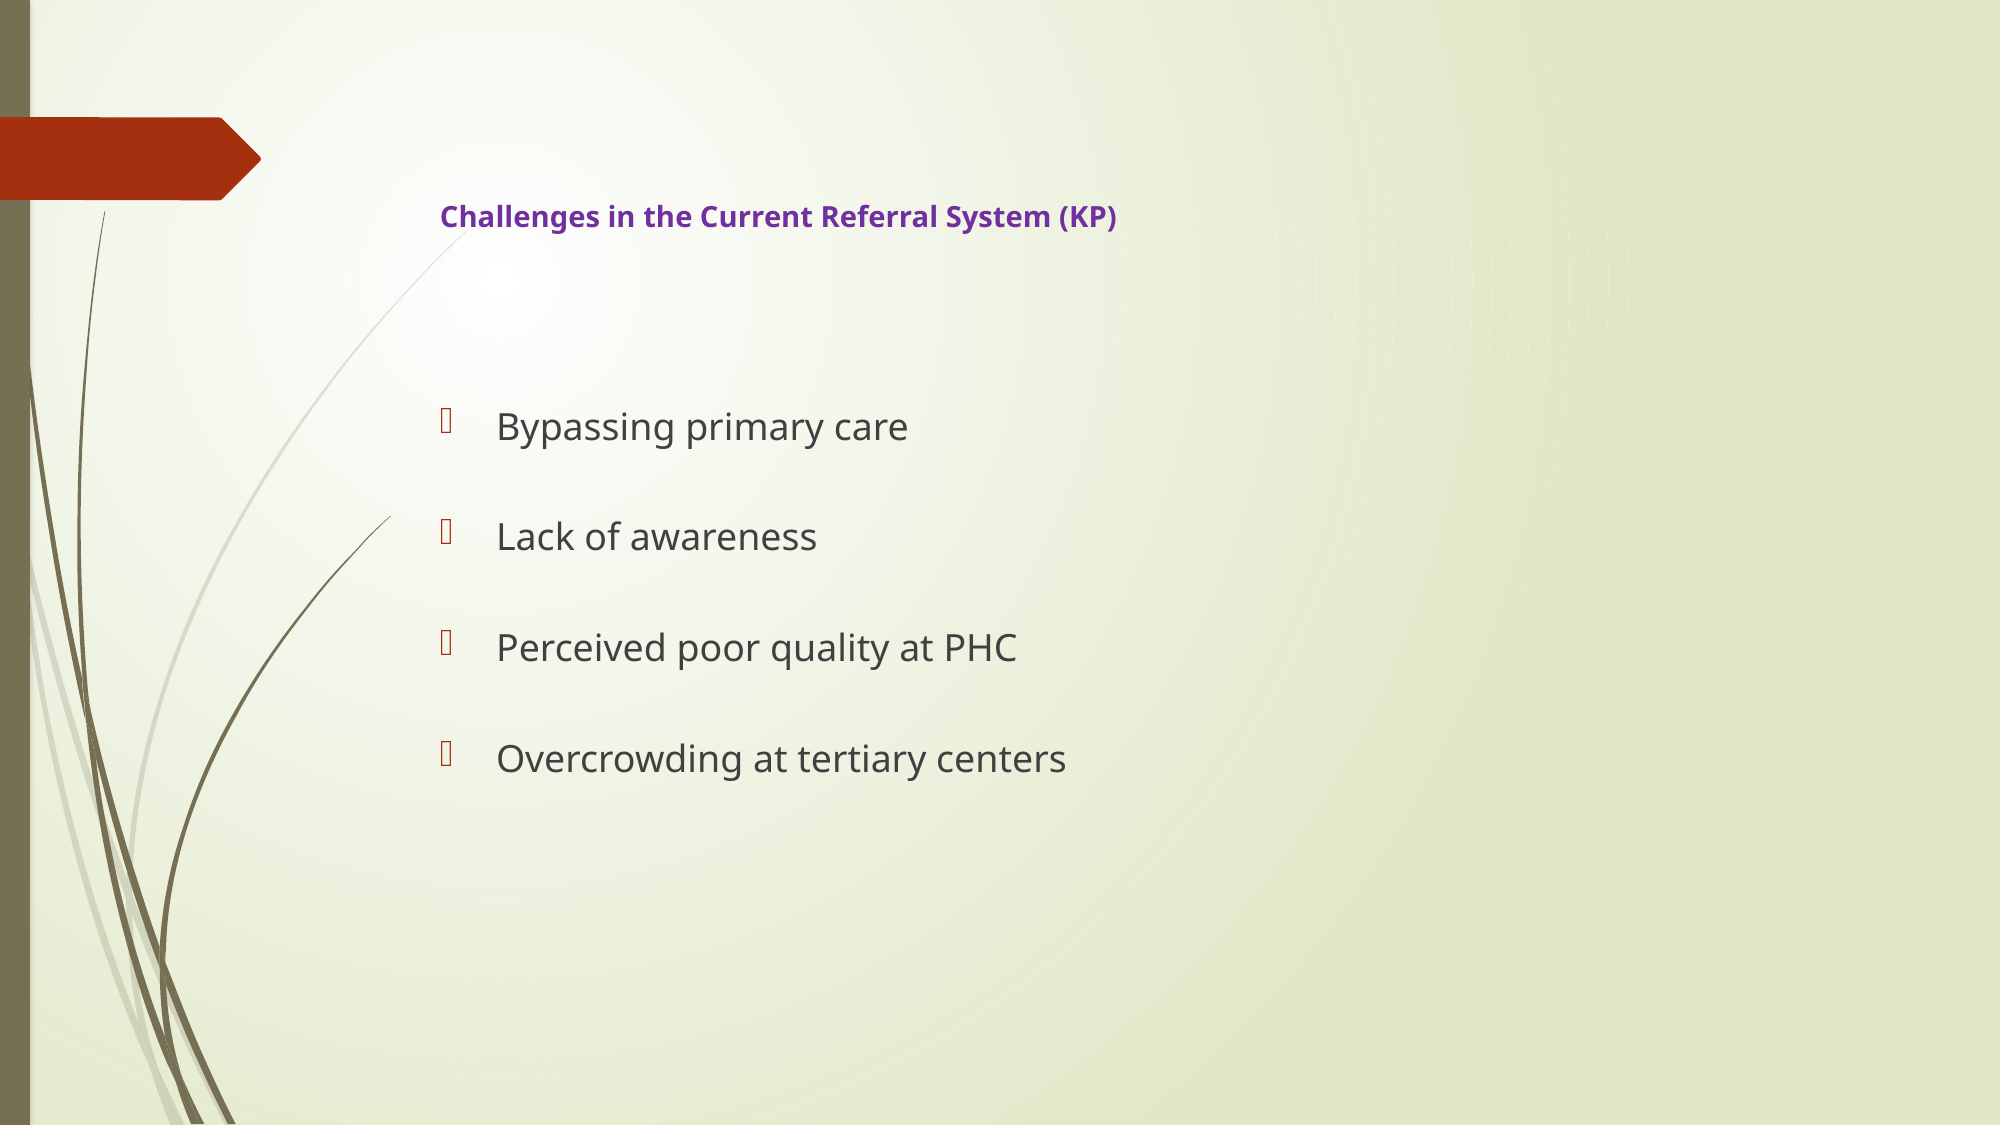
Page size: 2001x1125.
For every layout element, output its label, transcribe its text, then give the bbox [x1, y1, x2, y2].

list Bypassing primary care Lack of awareness Perceived poor quality at PHC Overcrowding at tertiary centers [424, 350, 1888, 970]
title Challenges in the Current Referral System (KP) [424, 191, 1735, 289]
